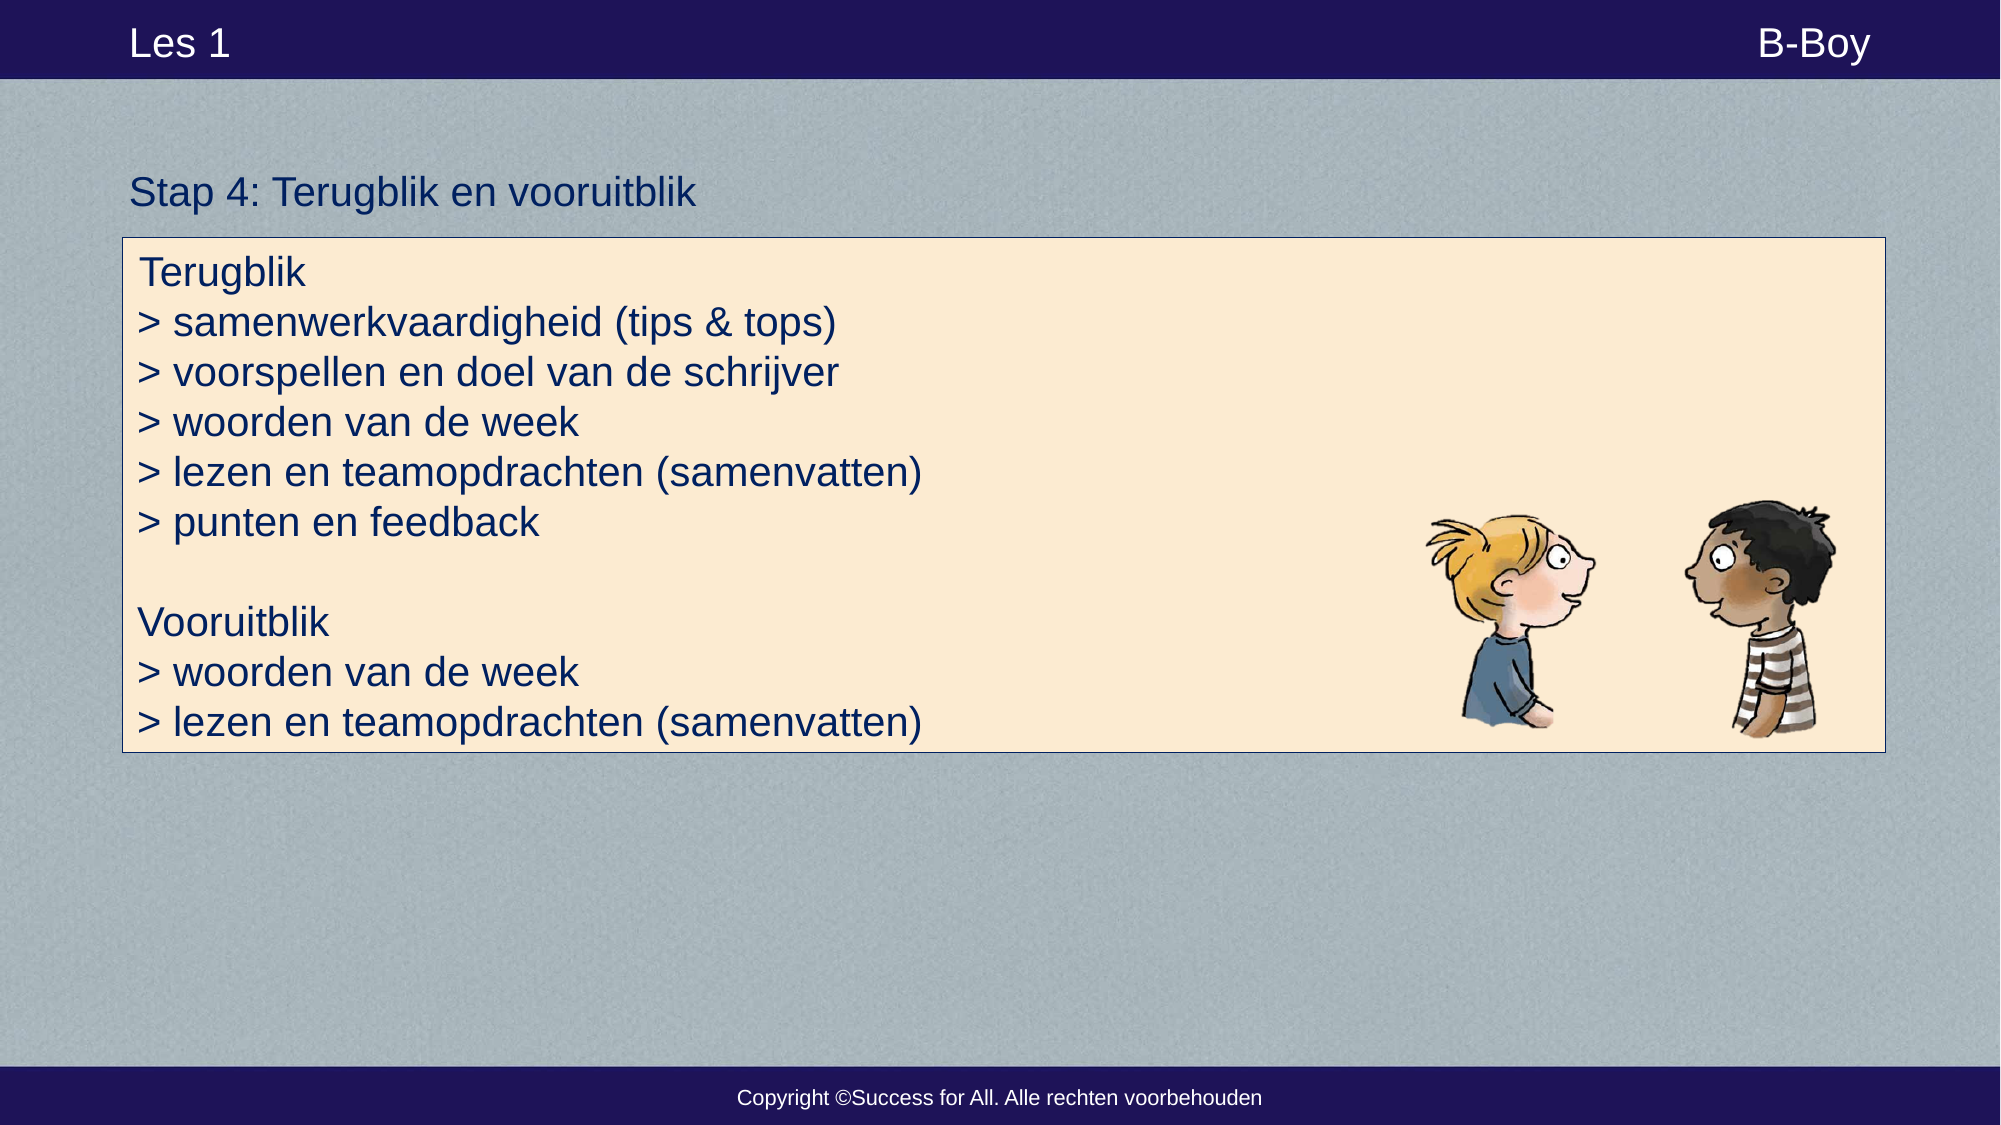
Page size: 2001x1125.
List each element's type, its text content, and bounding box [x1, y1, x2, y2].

text_box Stap 4: Terugblik en vooruitblik [114, 157, 907, 223]
picture [0, 0, 2001, 1125]
text_box Terugblik > samenwerkvaardigheid (tips & tops) > voorspellen en doel van de schrijver > woorden van de week > lezen en teamopdrachten (samenvatten) > punten en feedback Vooruitblik > woorden van de week > lezen en teamopdrachten (samenvatten) [122, 237, 1886, 753]
text_box Les 1 [114, 8, 354, 73]
text_box Copyright ©Success for All. Alle rechten voorbehouden [0, 1076, 2000, 1125]
text_box B-Boy [999, 8, 1886, 73]
